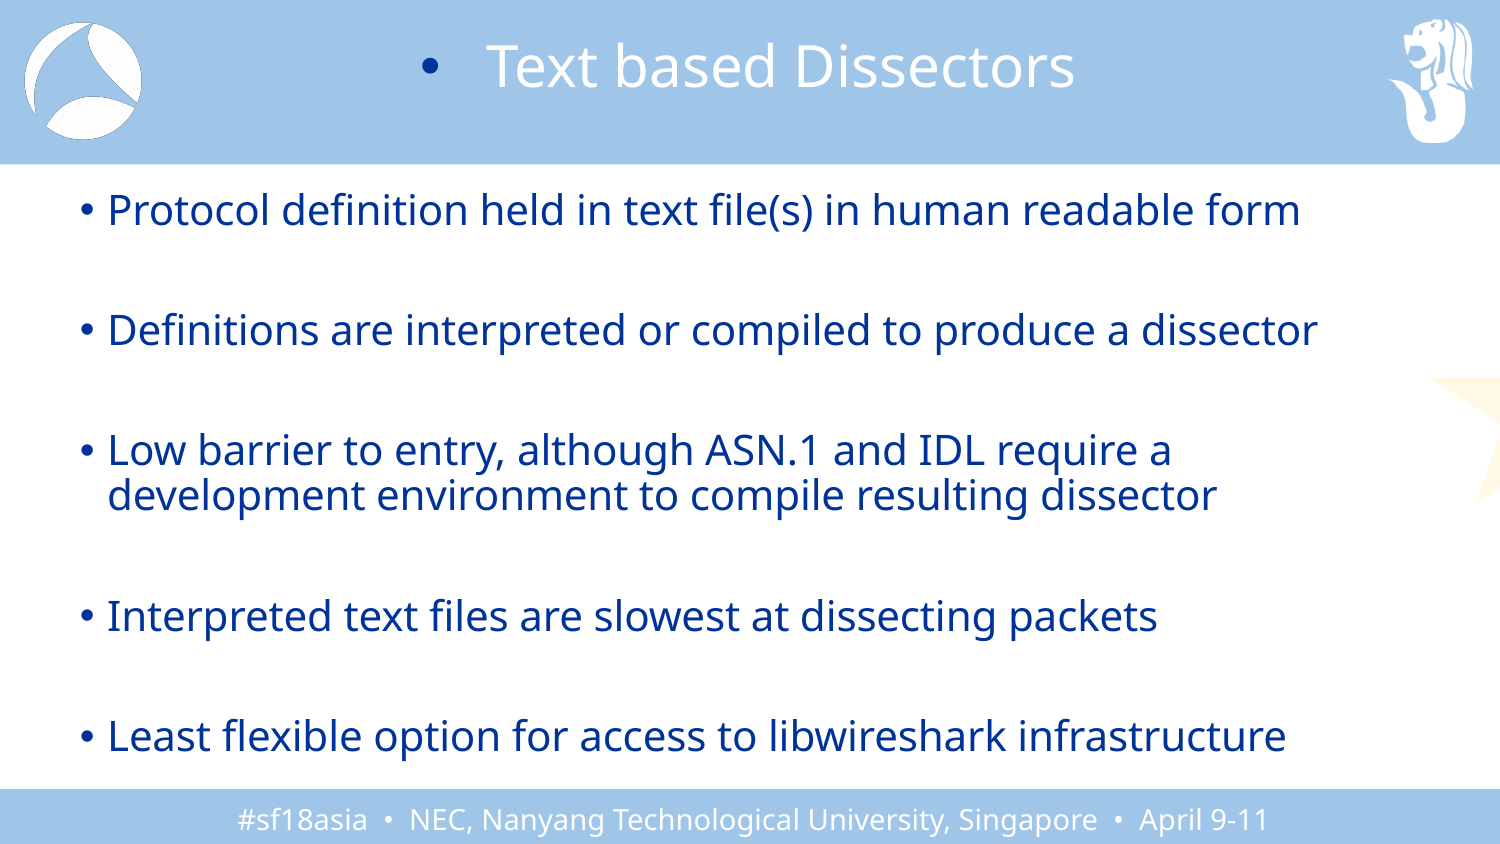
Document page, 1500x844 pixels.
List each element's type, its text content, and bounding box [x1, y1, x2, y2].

picture [24, 22, 142, 140]
picture [1387, 19, 1473, 143]
list Text based Dissectors [147, 0, 1341, 139]
list Protocol definition held in text file(s) in human readable form Definitions are interpreted or compiled to produce a dissector Low barrier to entry, although ASN.1 and IDL require a development environment to compile resulting dissector Interpreted text files are slowest at dissecting packets Least flexible option for access to libwireshark infrastructure [64, 173, 1436, 788]
